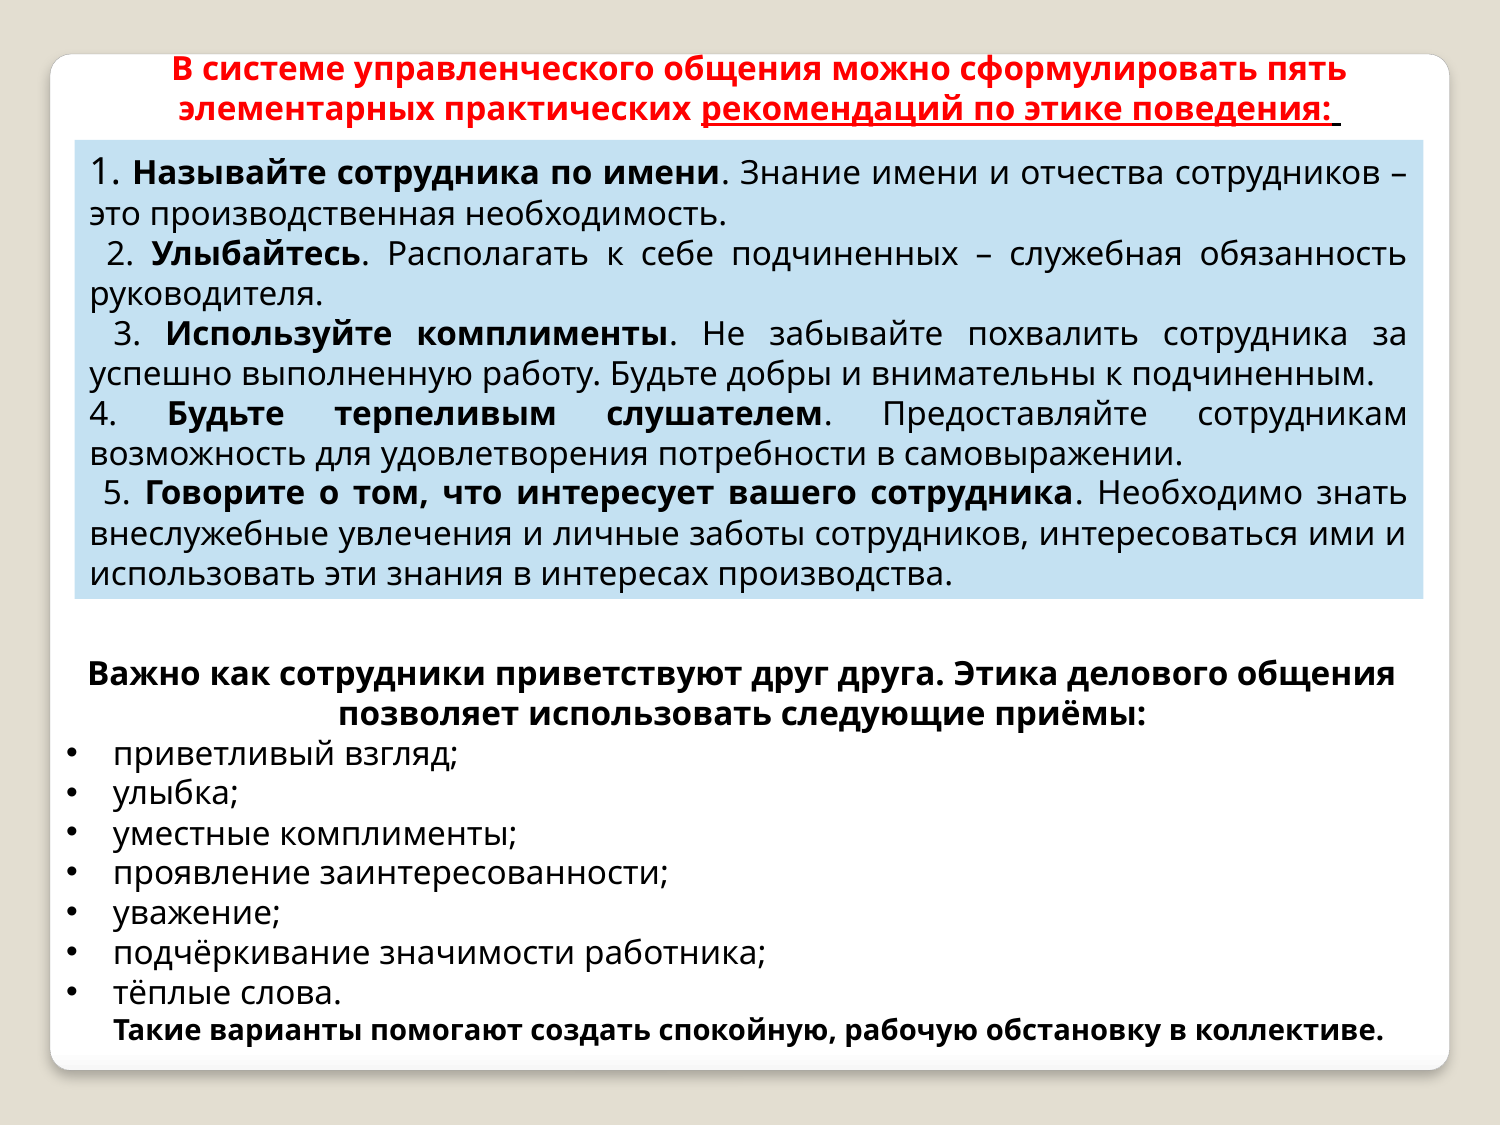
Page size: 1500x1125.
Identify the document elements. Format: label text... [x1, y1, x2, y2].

text_box Важно как сотрудники приветствуют друг друга. Этика делового общения позволяет использовать следующие приёмы: [44, 644, 1441, 740]
text_box приветливый взгляд; улыбка; уместные комплименты; проявление заинтересованности; уважение; подчёркивание значимости работника; тёплые слова. Такие варианты помогают создать спокойную, рабочую обстановку в коллективе. [51, 724, 1447, 1094]
text_box 1. Называйте сотрудника по имени. Знание имени и отчества сотрудников – это производственная необходимость. 2. Улыбайтесь. Располагать к себе подчиненных – служебная обязанность руководителя. 3. Используйте комплименты. Не забывайте похвалить сотрудника за успешно выполненную работу. Будьте добры и внимательны к подчиненным. 4. Будьте терпеливым слушателем. Предоставляйте сотрудникам возможность для удовлетворения потребности в самовыражении. 5. Говорите о том, что интересует вашего сотрудника. Необходимо знать внеслужебные увлечения и личные заботы сотрудников, интересоваться ими и использовать эти знания в интересах производства. [74, 139, 1424, 599]
text_box В системе управленческого общения можно сформулировать пять элементарных практических рекомендаций по этике поведения: [74, 39, 1445, 135]
